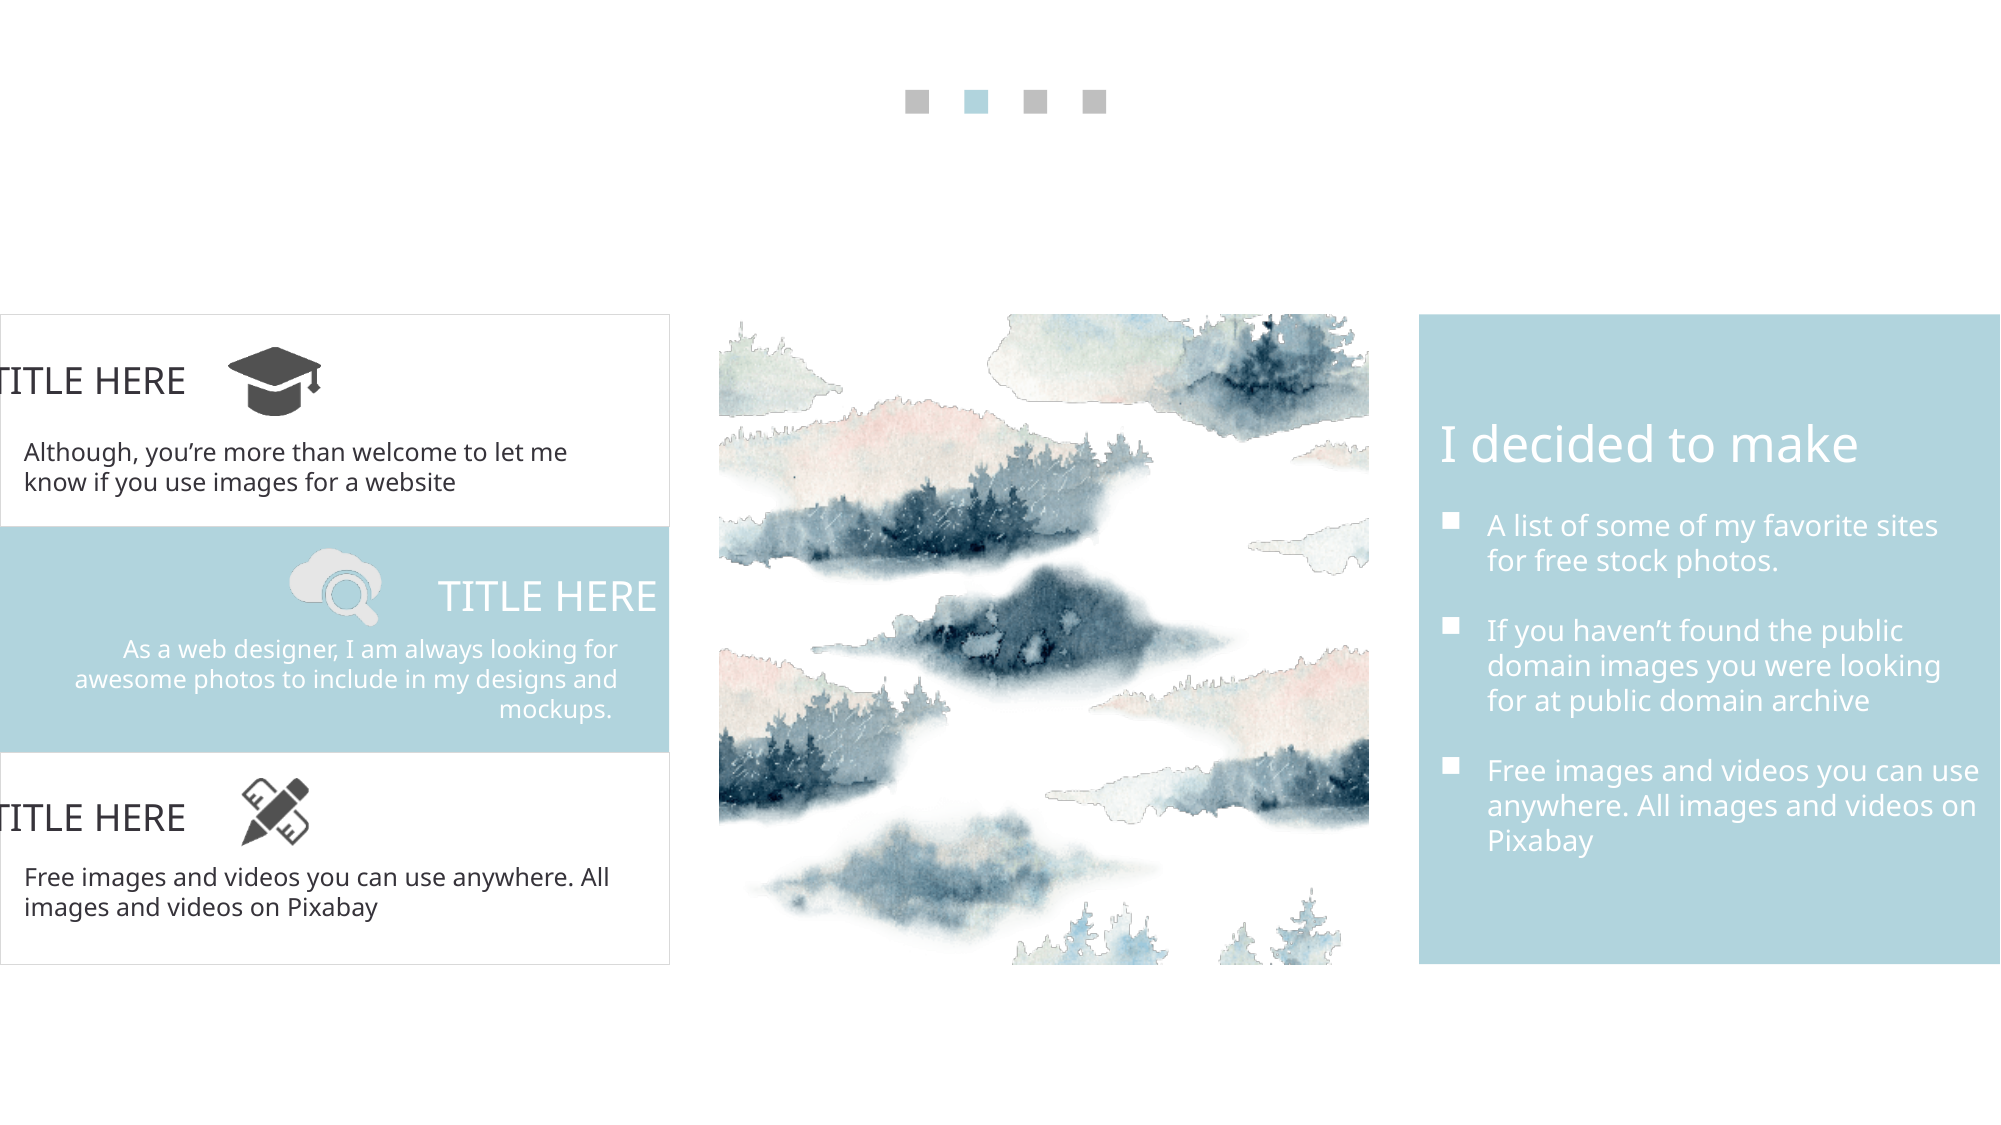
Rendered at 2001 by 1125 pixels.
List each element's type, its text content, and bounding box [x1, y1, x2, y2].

picture [228, 345, 321, 416]
text_box [1082, 89, 1107, 115]
text_box Although, you’re more than welcome to let me know if you use images for a website [9, 428, 642, 504]
text_box As a web designer, I am always looking for awesome photos to include in my designs and mockups. [58, 626, 634, 732]
text_box [963, 89, 989, 115]
text_box Free images and videos you can use anywhere. All images and videos on Pixabay [9, 854, 677, 929]
text_box [0, 751, 670, 965]
picture [288, 541, 383, 636]
text_box [0, 313, 670, 526]
text_box [904, 89, 930, 115]
picture [230, 767, 320, 857]
text_box I decided to make A list of some of my favorite sites for free stock photos. If you haven’t found the public domain images you were looking for at public domain archive Free images and videos you can use anywhere. All images and videos on Pixabay [1425, 405, 2000, 865]
picture [719, 314, 1369, 965]
text_box [1418, 313, 2000, 965]
text_box TITLE HERE [0, 349, 202, 410]
text_box [1023, 89, 1048, 115]
text_box [0, 526, 670, 751]
text_box TITLE HERE [423, 562, 673, 628]
text_box TITLE HERE [0, 786, 202, 847]
